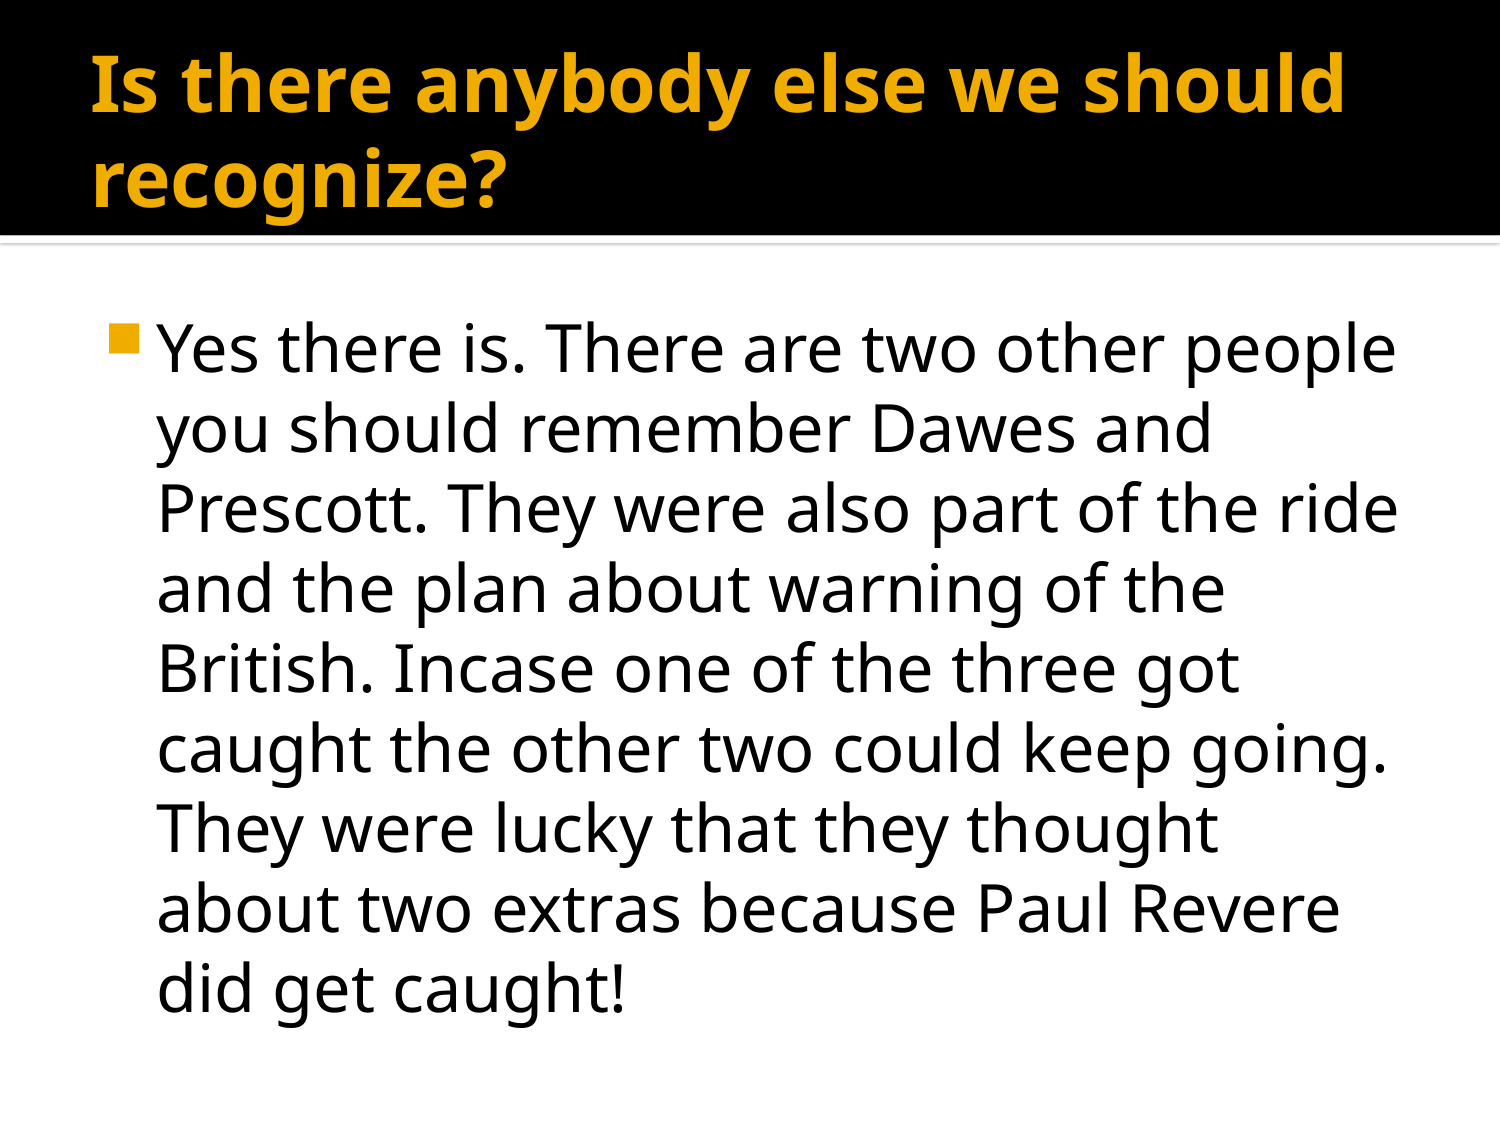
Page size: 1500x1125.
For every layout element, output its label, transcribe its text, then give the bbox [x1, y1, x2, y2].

list Yes there is. There are two other people you should remember Dawes and Prescott. They were also part of the ride and the plan about warning of the British. Incase one of the three got caught the other two could keep going. They were lucky that they thought about two extras because Paul Revere did get caught! [75, 291, 1425, 1050]
title Is there anybody else we should recognize? [75, 25, 1425, 231]
